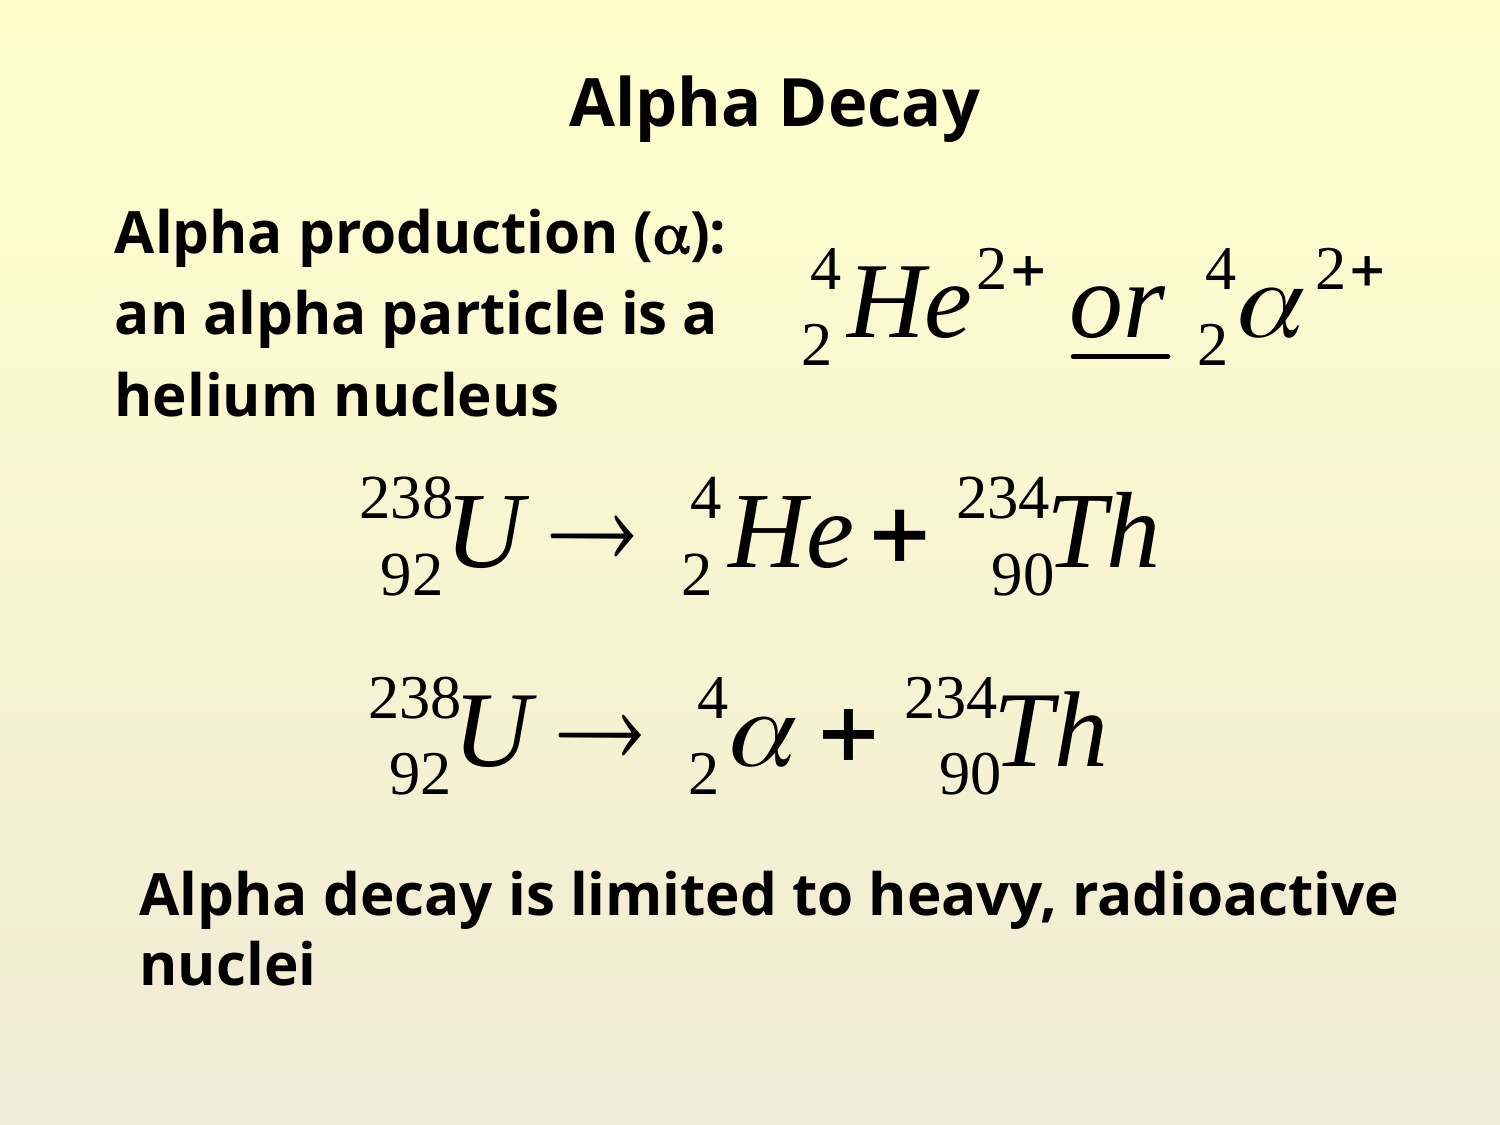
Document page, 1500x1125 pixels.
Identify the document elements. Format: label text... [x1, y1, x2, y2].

text_box Alpha decay is limited to heavy, radioactive nuclei [125, 849, 1438, 1005]
list Alpha production (a): an alpha particle is a helium nucleus [99, 187, 763, 513]
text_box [783, 220, 1404, 392]
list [351, 649, 1124, 821]
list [342, 449, 1183, 622]
title Alpha Decay [112, 37, 1438, 163]
